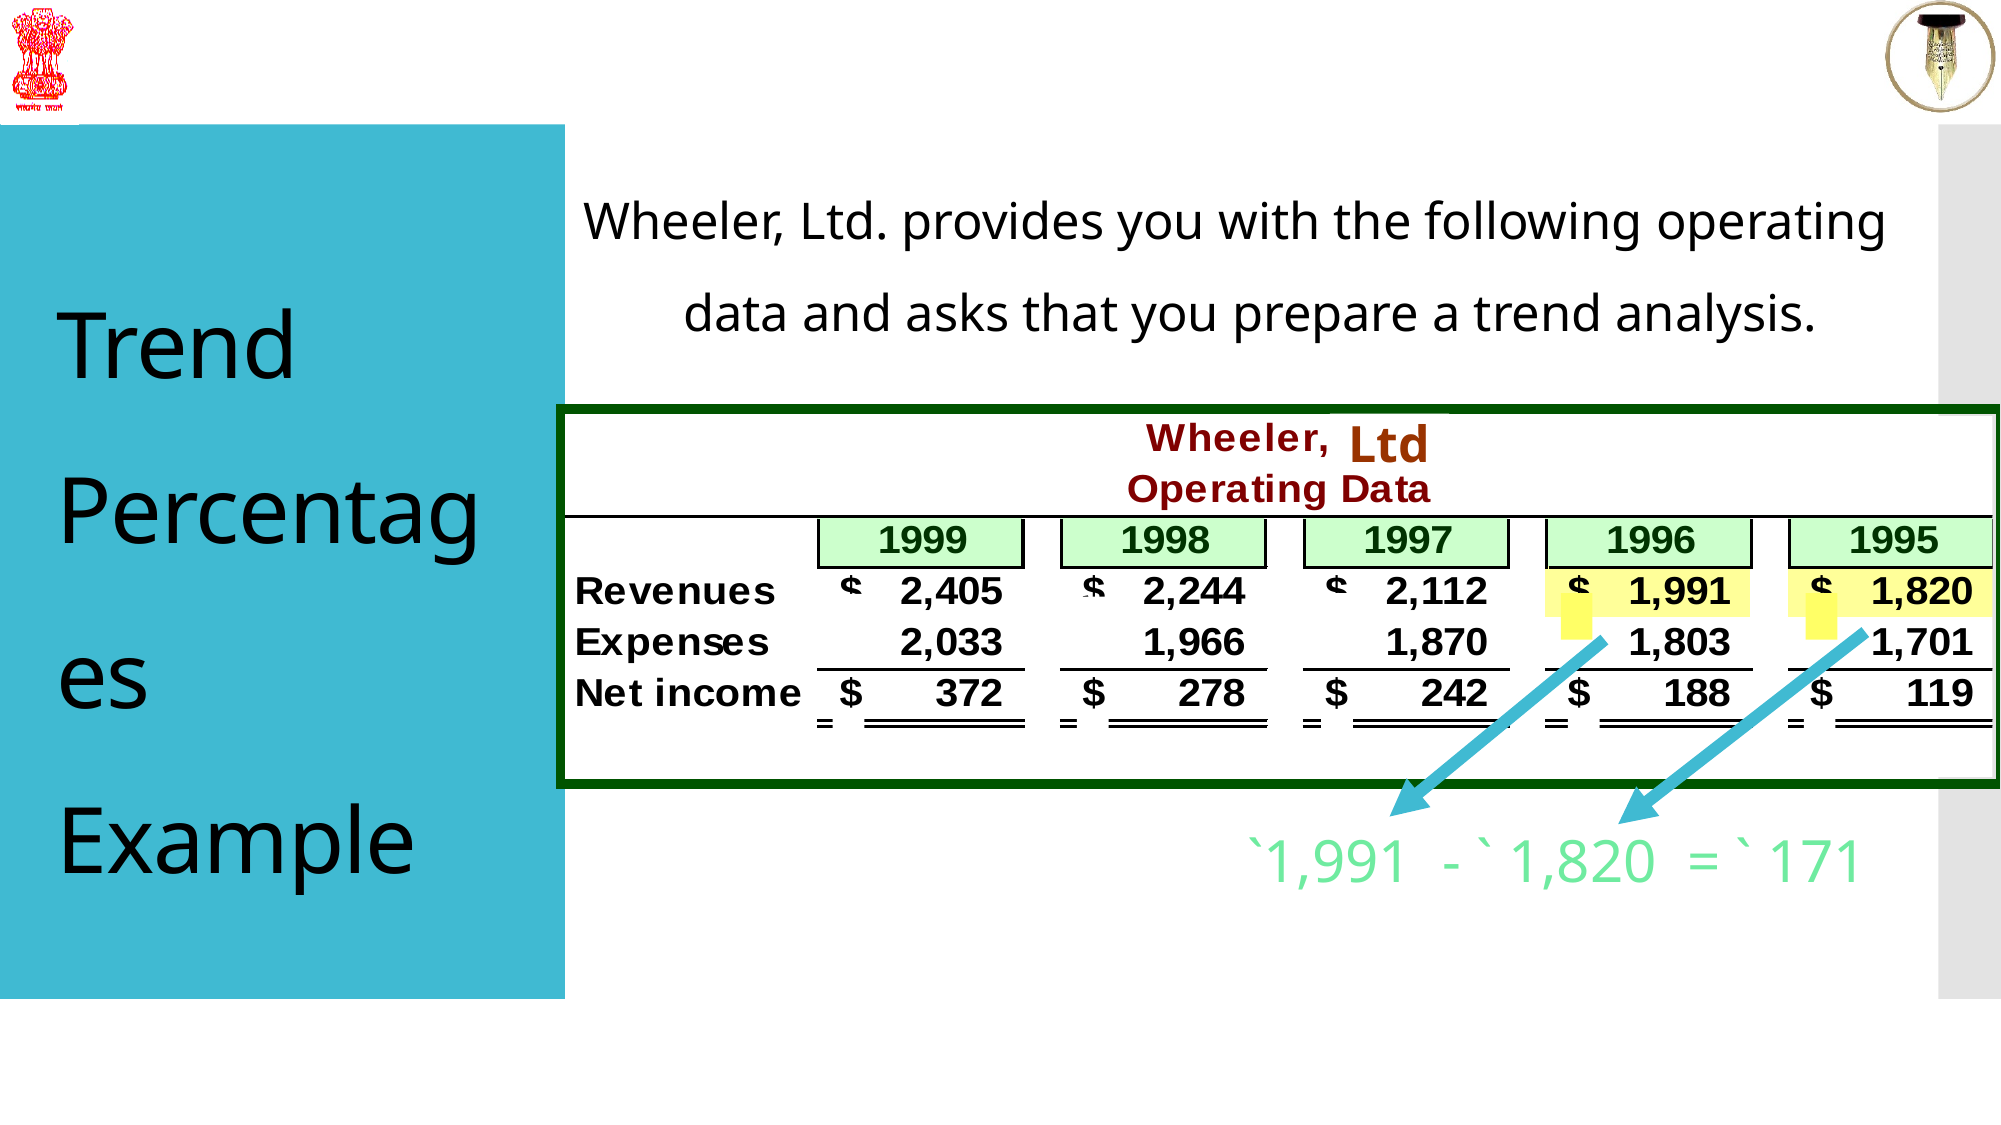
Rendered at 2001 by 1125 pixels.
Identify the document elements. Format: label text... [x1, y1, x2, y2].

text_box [564, 413, 1996, 780]
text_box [0, 0, 79, 125]
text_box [1389, 639, 1605, 817]
title Trend Percentages Example [41, 184, 525, 940]
list Wheeler, Ltd. provides you with the following operating data and asks that you prepare a trend analysis. [564, 131, 1908, 369]
text_box `1,991 - ` 1,820 = ` 171 [1232, 816, 1882, 902]
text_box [1617, 631, 1866, 825]
picture [1884, 0, 1996, 113]
